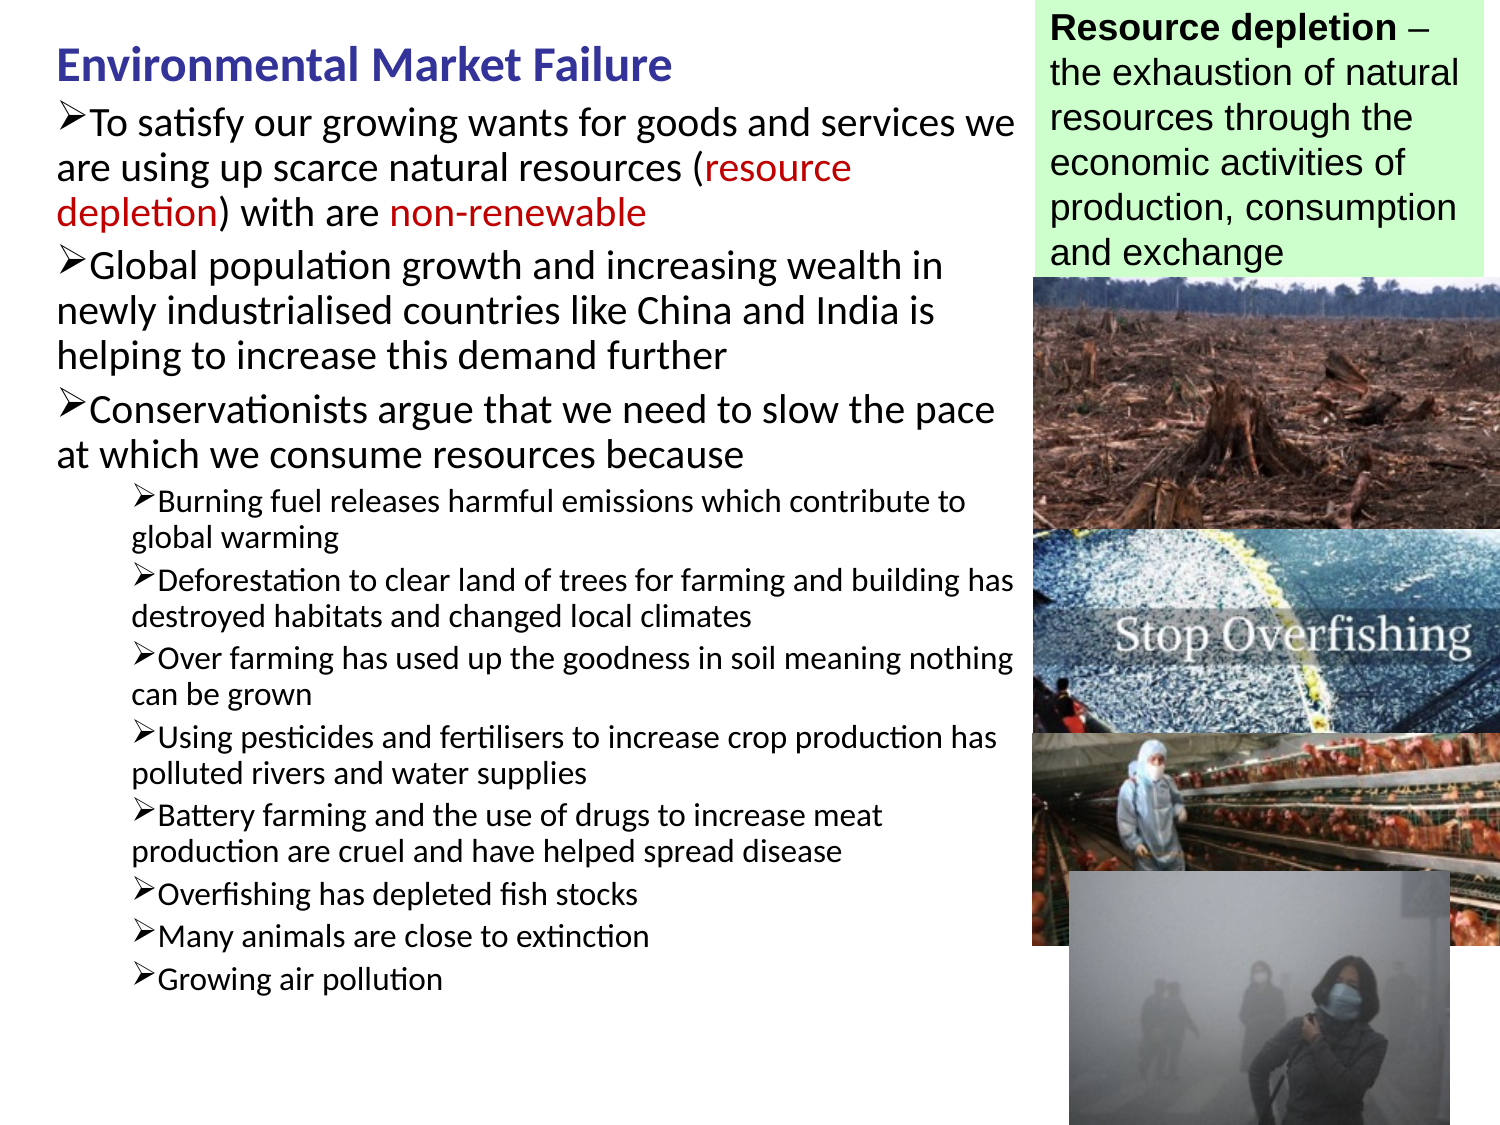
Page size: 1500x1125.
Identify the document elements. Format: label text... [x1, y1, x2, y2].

picture [1031, 277, 1500, 1125]
subtitle Environmental Market Failure To satisfy our growing wants for goods and services we are using up scarce natural resources (resource depletion) with are non-renewable Global population growth and increasing wealth in newly industrialised countries like China and India is helping to increase this demand further Conservationists argue that we need to slow the pace at which we consume resources because Burning fuel releases harmful emissions which contribute to global warming Deforestation to clear land of trees for farming and building has destroyed habitats and changed local climates Over farming has used up the goodness in soil meaning nothing can be grown Using pesticides and fertilisers to increase crop production has polluted rivers and water supplies Battery farming and the use of drugs to increase meat production are cruel and have helped spread disease Overfishing has depleted fish stocks Many animals are close to extinction Growing air pollution [41, 31, 1034, 1094]
text_box Resource depletion – the exhaustion of natural resources through the economic activities of production, consumption and exchange [1035, 0, 1484, 276]
